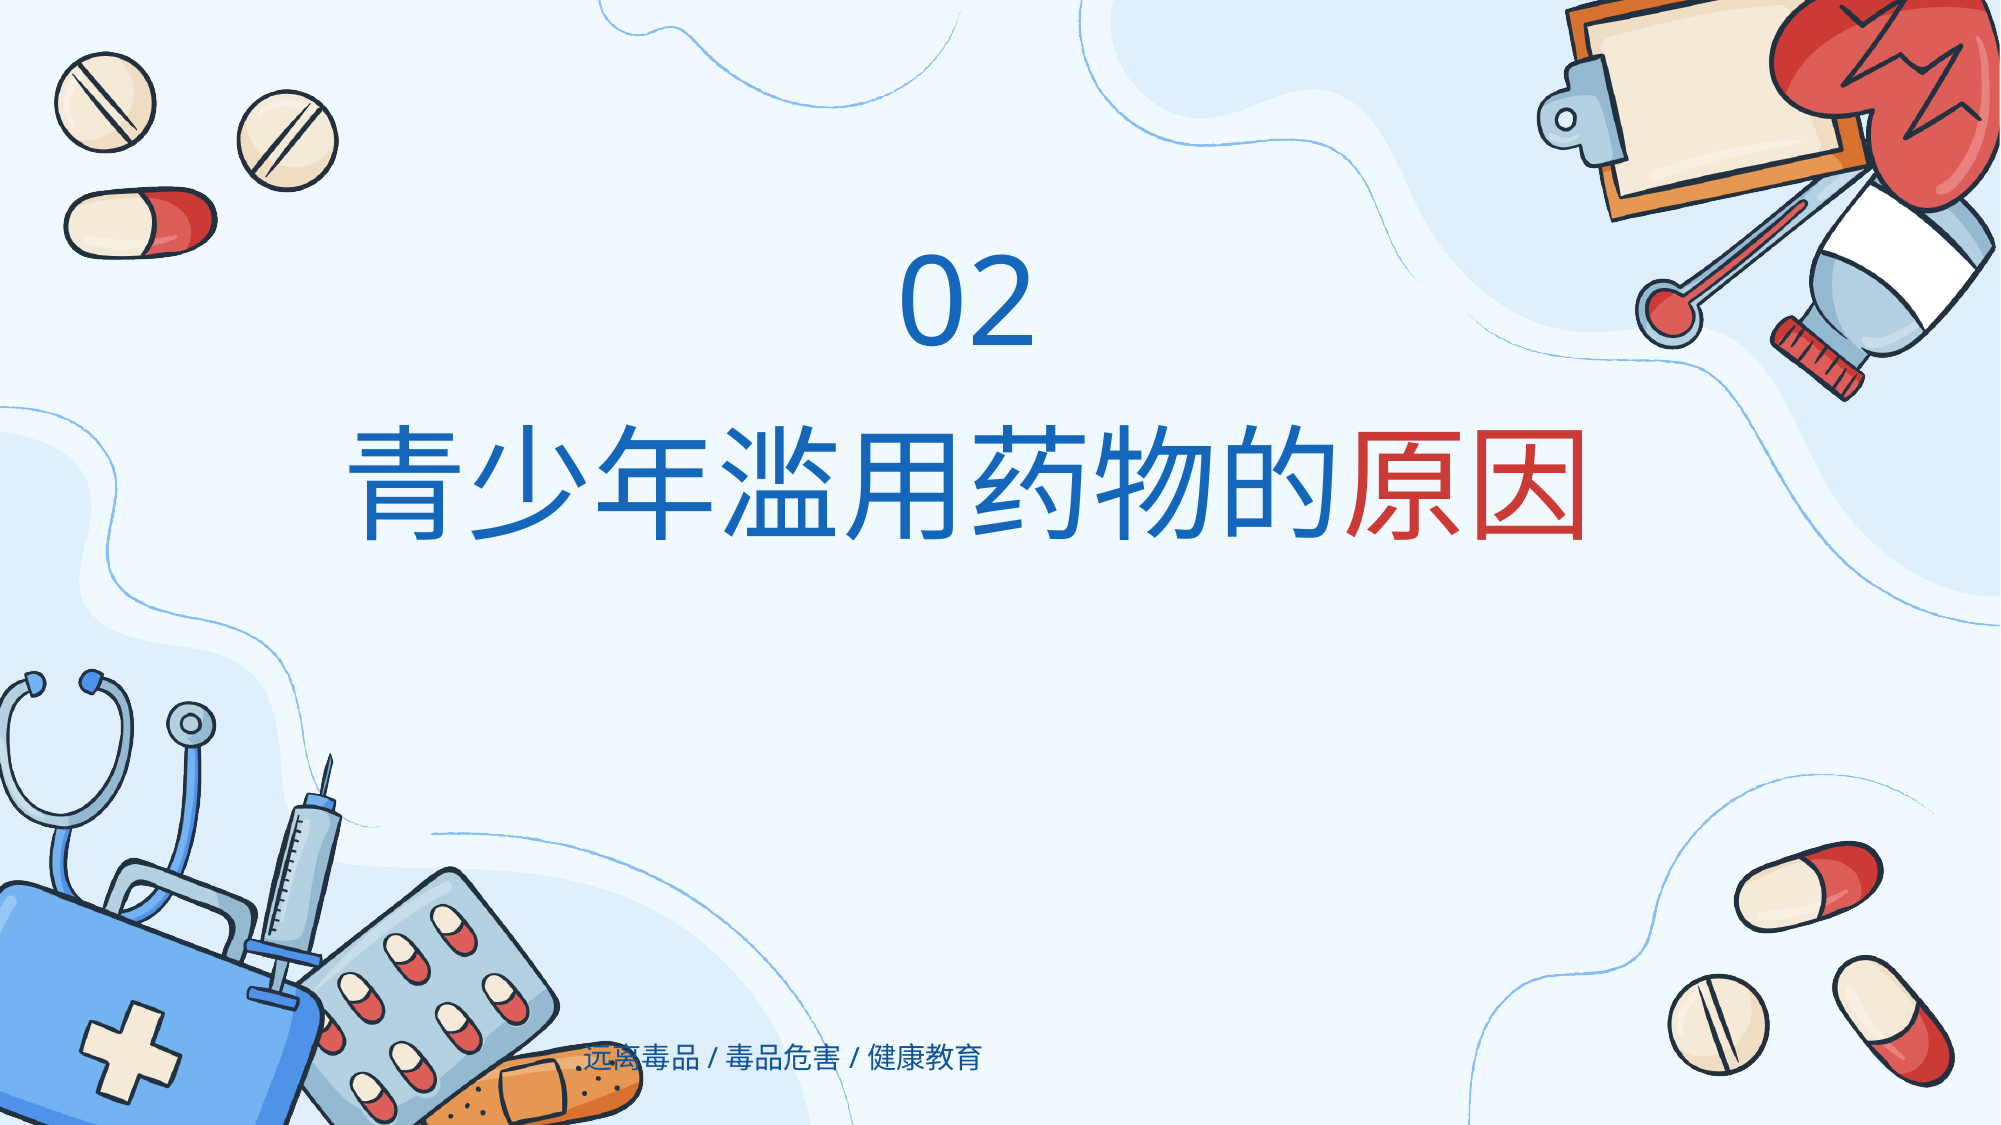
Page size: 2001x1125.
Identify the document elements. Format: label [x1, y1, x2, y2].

picture [0, 0, 2000, 1125]
text_box [311, 212, 1624, 717]
